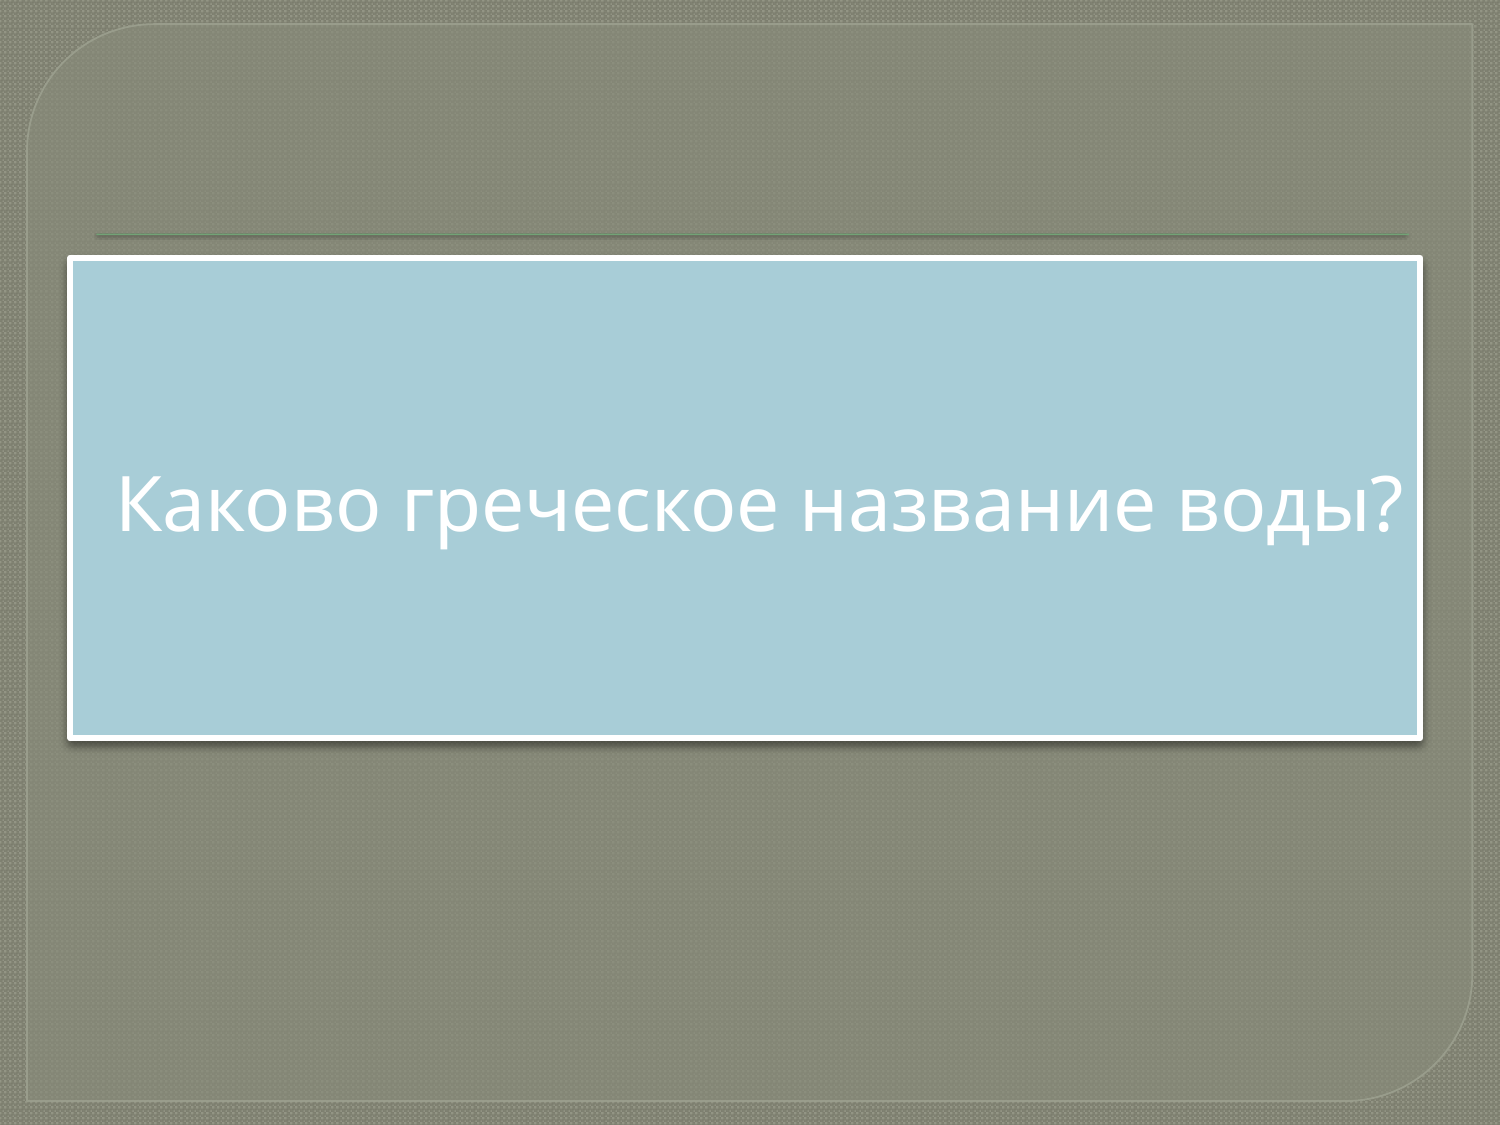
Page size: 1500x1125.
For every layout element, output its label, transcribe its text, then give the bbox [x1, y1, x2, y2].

title Каково греческое название воды? [67, 255, 1423, 741]
